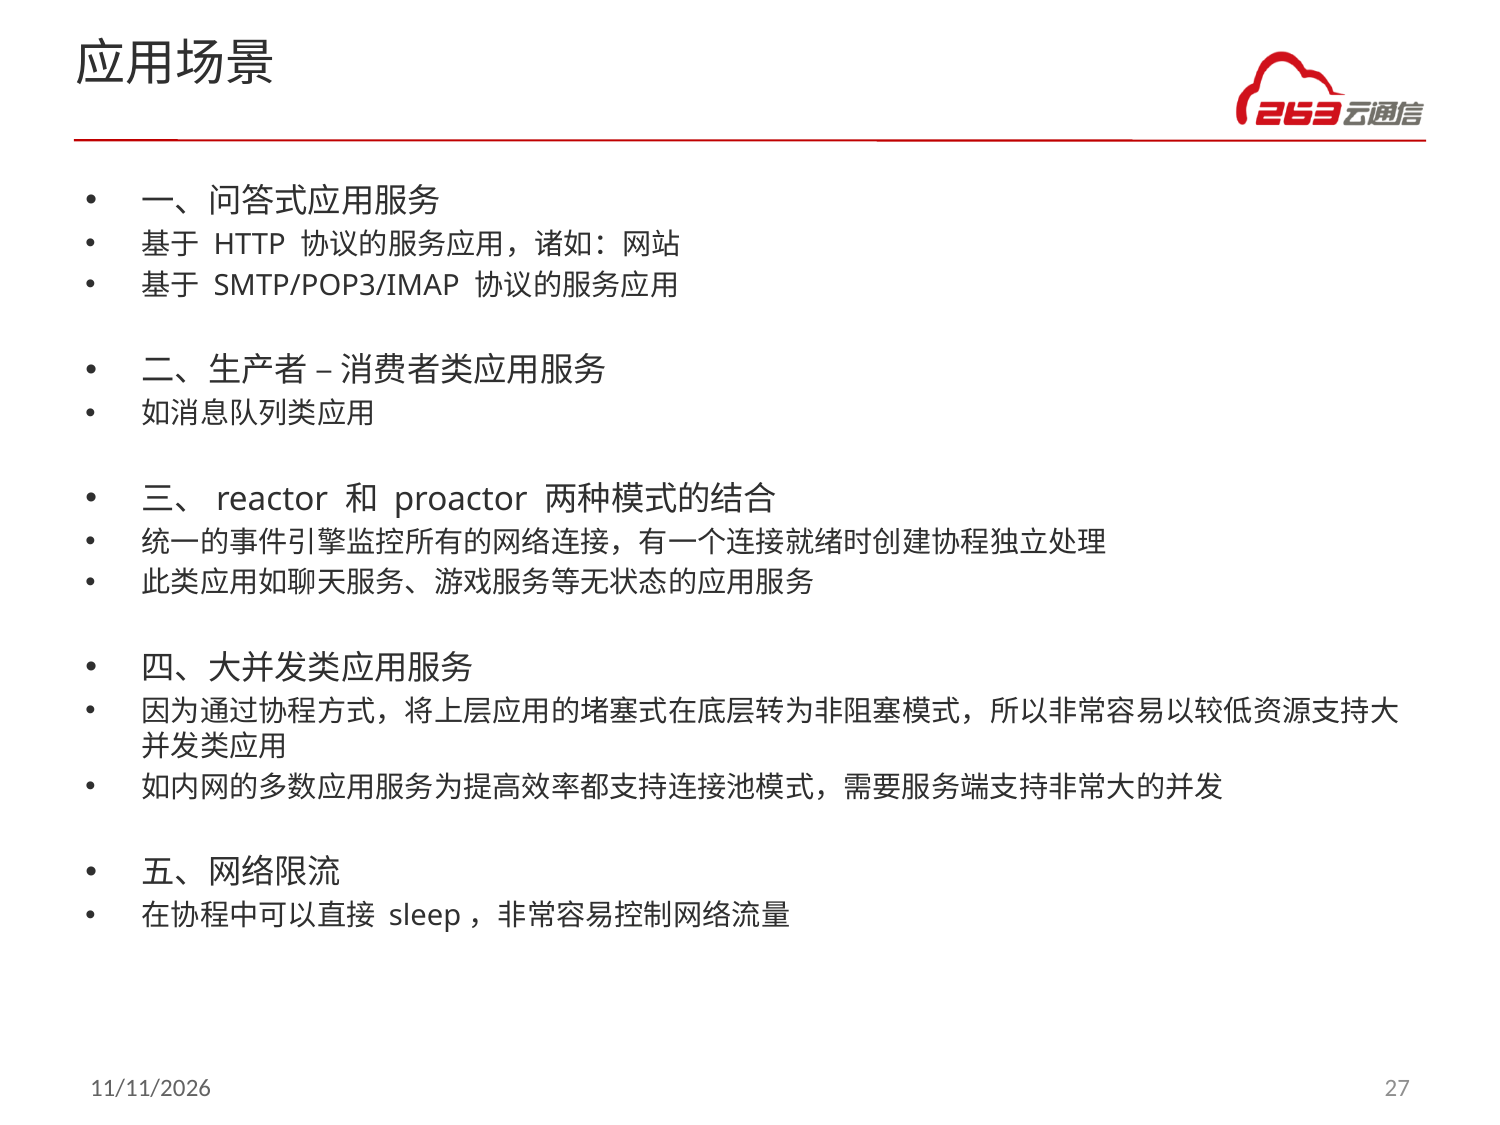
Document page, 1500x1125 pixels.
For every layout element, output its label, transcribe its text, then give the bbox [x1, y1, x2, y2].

list 一、问答式应用服务 基于 HTTP 协议的服务应用，诸如：网站 基于 SMTP/POP3/IMAP 协议的服务应用 二、生产者 – 消费者类应用服务 如消息队列类应用 三、reactor 和 proactor 两种模式的结合 统一的事件引擎监控所有的网络连接，有一个连接就绪时创建协程独立处理 此类应用如聊天服务、游戏服务等无状态的应用服务 四、大并发类应用服务 因为通过协程方式，将上层应用的堵塞式在底层转为非阻塞模式，所以非常容易以较低资源支持大并发类应用 如内网的多数应用服务为提高效率都支持连接池模式，需要服务端支持非常大的并发 五、网络限流 在协程中可以直接 sleep，非常容易控制网络流量 [70, 171, 1421, 1016]
picture [1230, 37, 1430, 141]
title 应用场景 [75, 30, 1235, 136]
